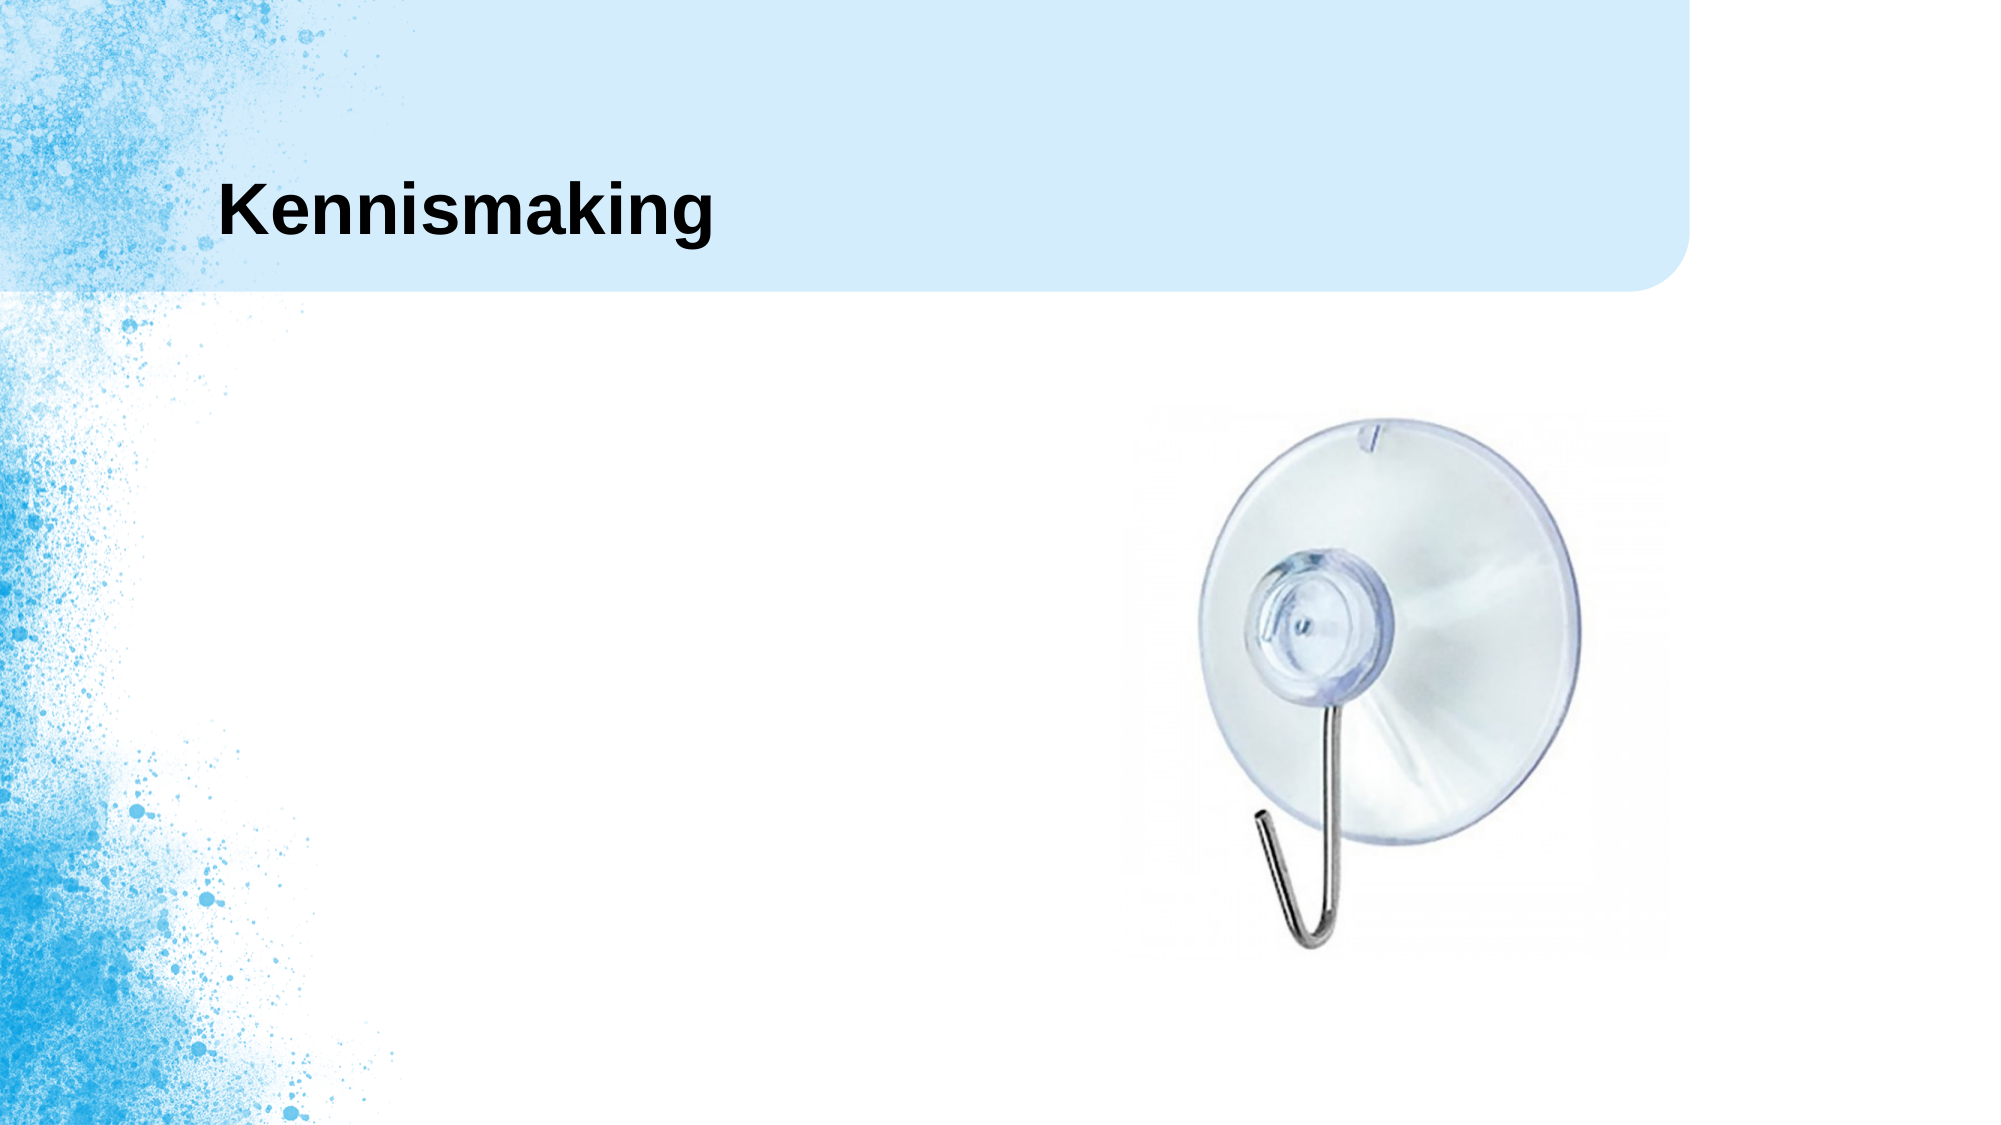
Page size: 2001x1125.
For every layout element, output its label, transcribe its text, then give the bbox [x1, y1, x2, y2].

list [1113, 403, 1670, 960]
title Kennismaking [217, 61, 1555, 250]
picture [0, 0, 415, 1125]
